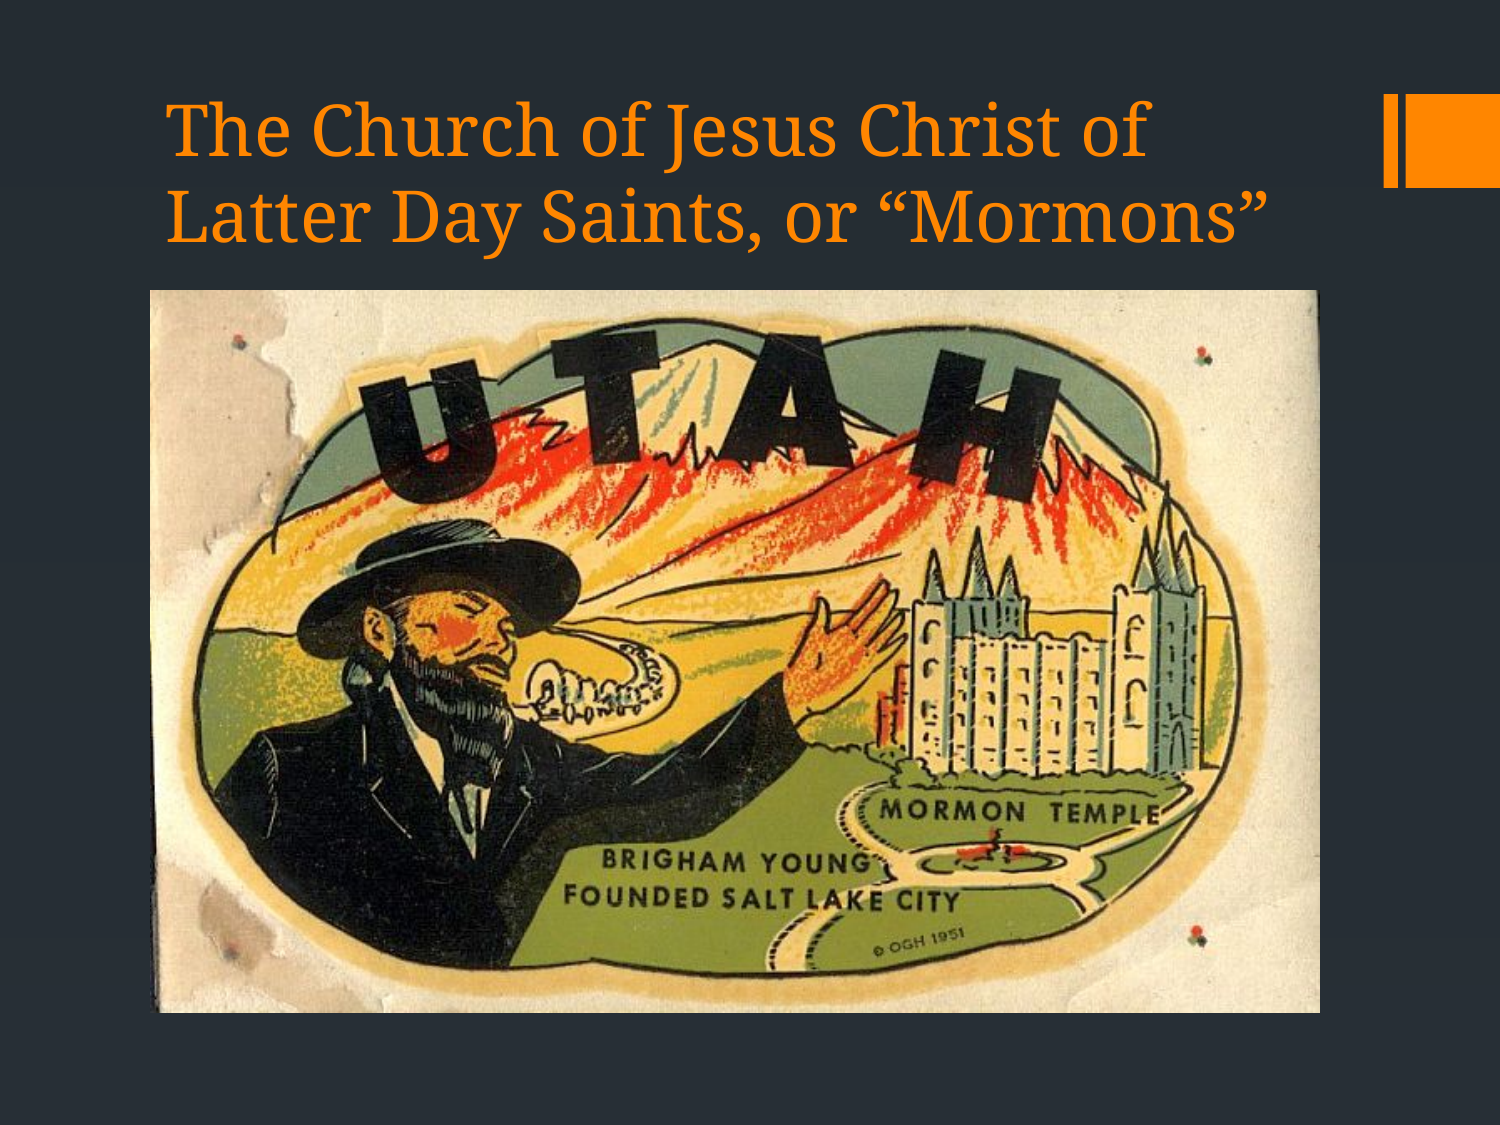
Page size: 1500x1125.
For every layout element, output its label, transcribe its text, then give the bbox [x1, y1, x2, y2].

title The Church of Jesus Christ of Latter Day Saints, or “Mormons” [150, 75, 1350, 265]
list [149, 290, 1320, 1013]
